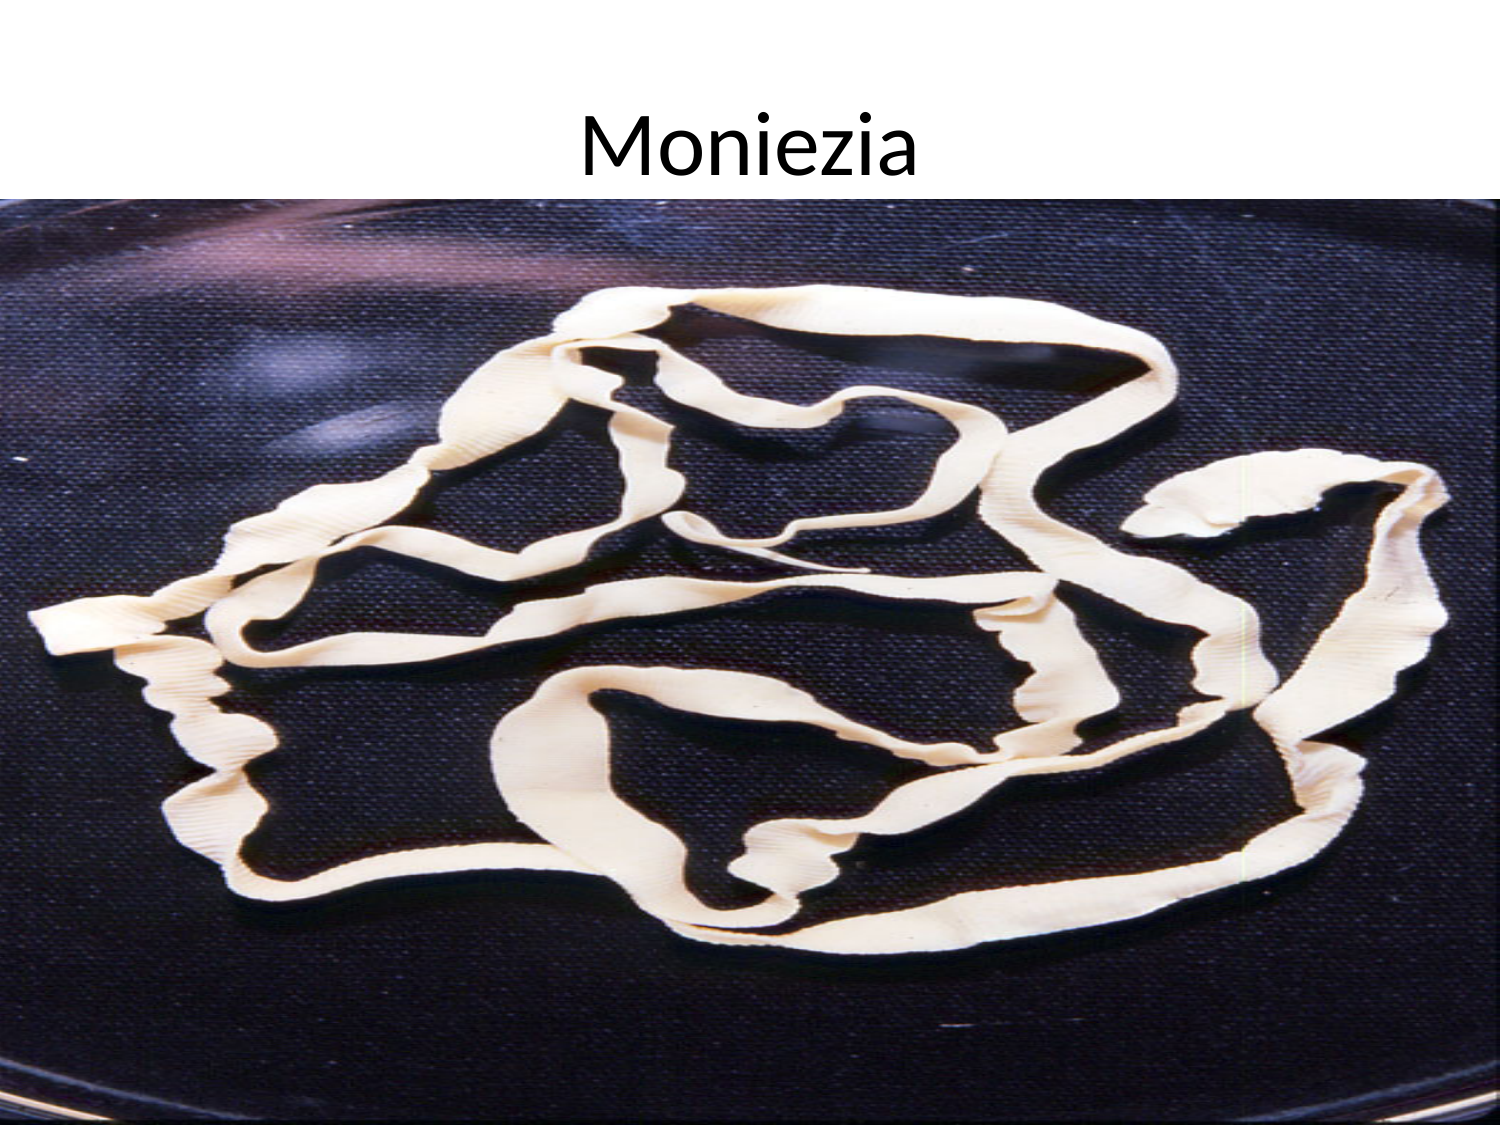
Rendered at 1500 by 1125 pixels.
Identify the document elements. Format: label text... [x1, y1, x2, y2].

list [0, 198, 1500, 1125]
title Moniezia [75, 45, 1425, 197]
